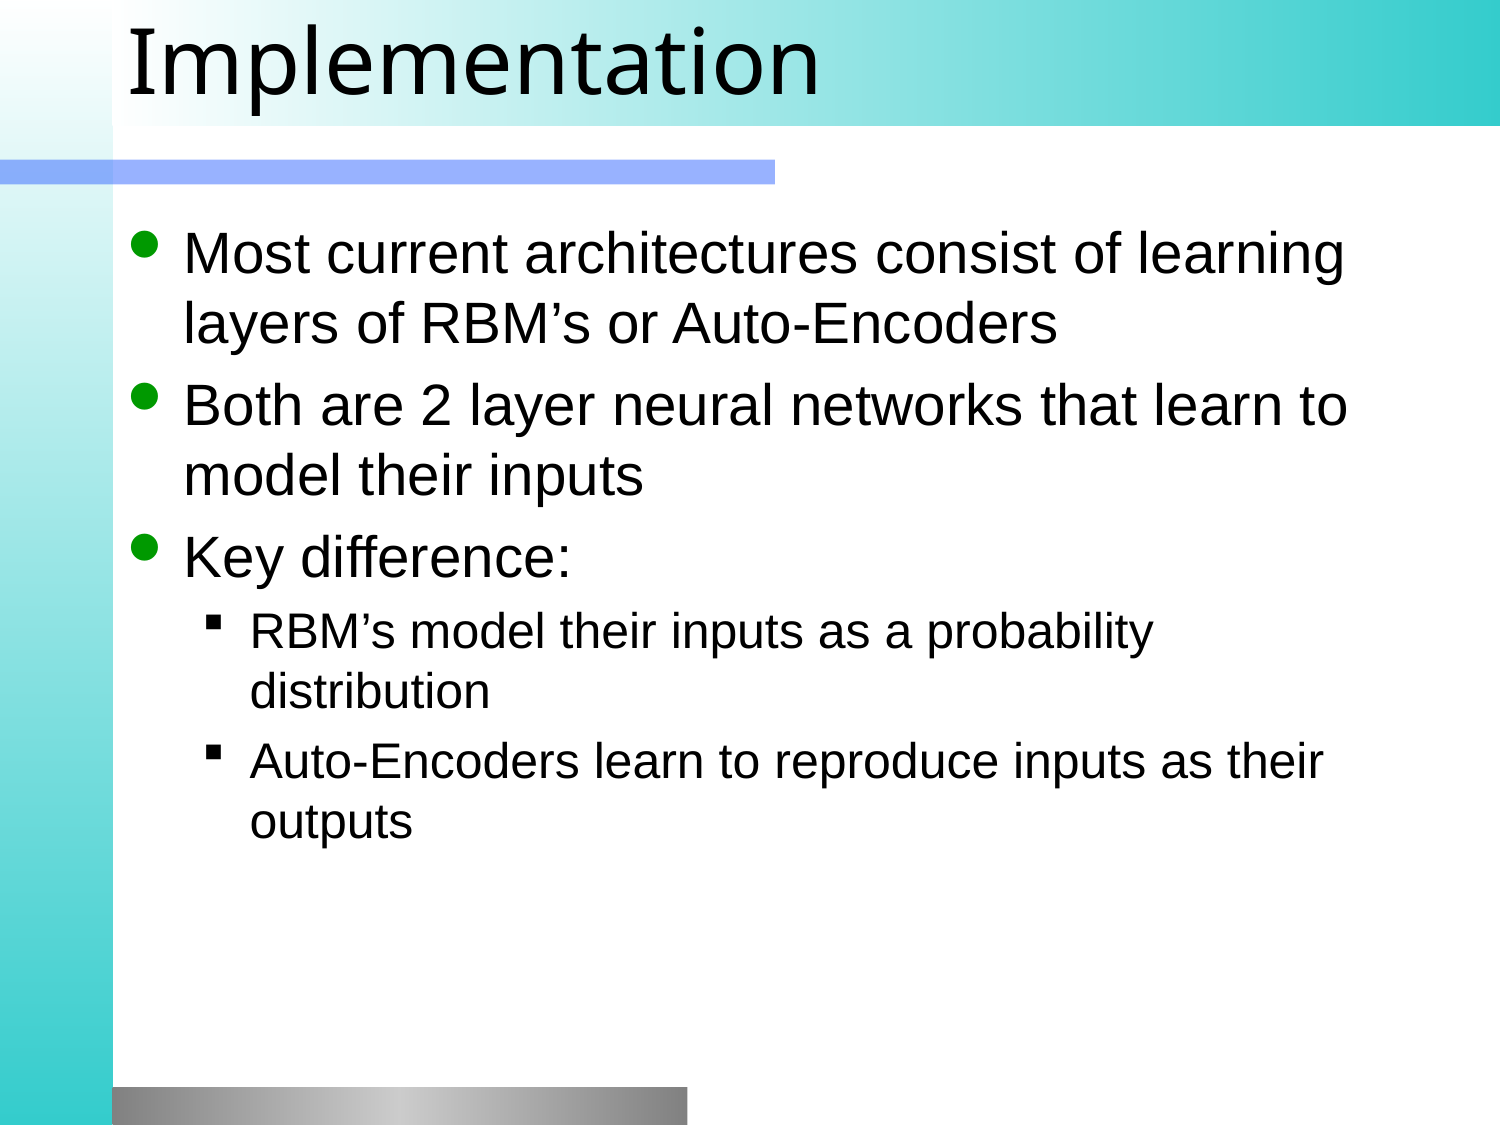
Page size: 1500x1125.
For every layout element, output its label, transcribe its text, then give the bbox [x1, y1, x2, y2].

title Implementation [112, 0, 1500, 121]
list Most current architectures consist of learning layers of RBM’s or Auto-Encoders Both are 2 layer neural networks that learn to model their inputs Key difference: RBM’s model their inputs as a probability distribution Auto-Encoders learn to reproduce inputs as their outputs [112, 207, 1388, 1073]
